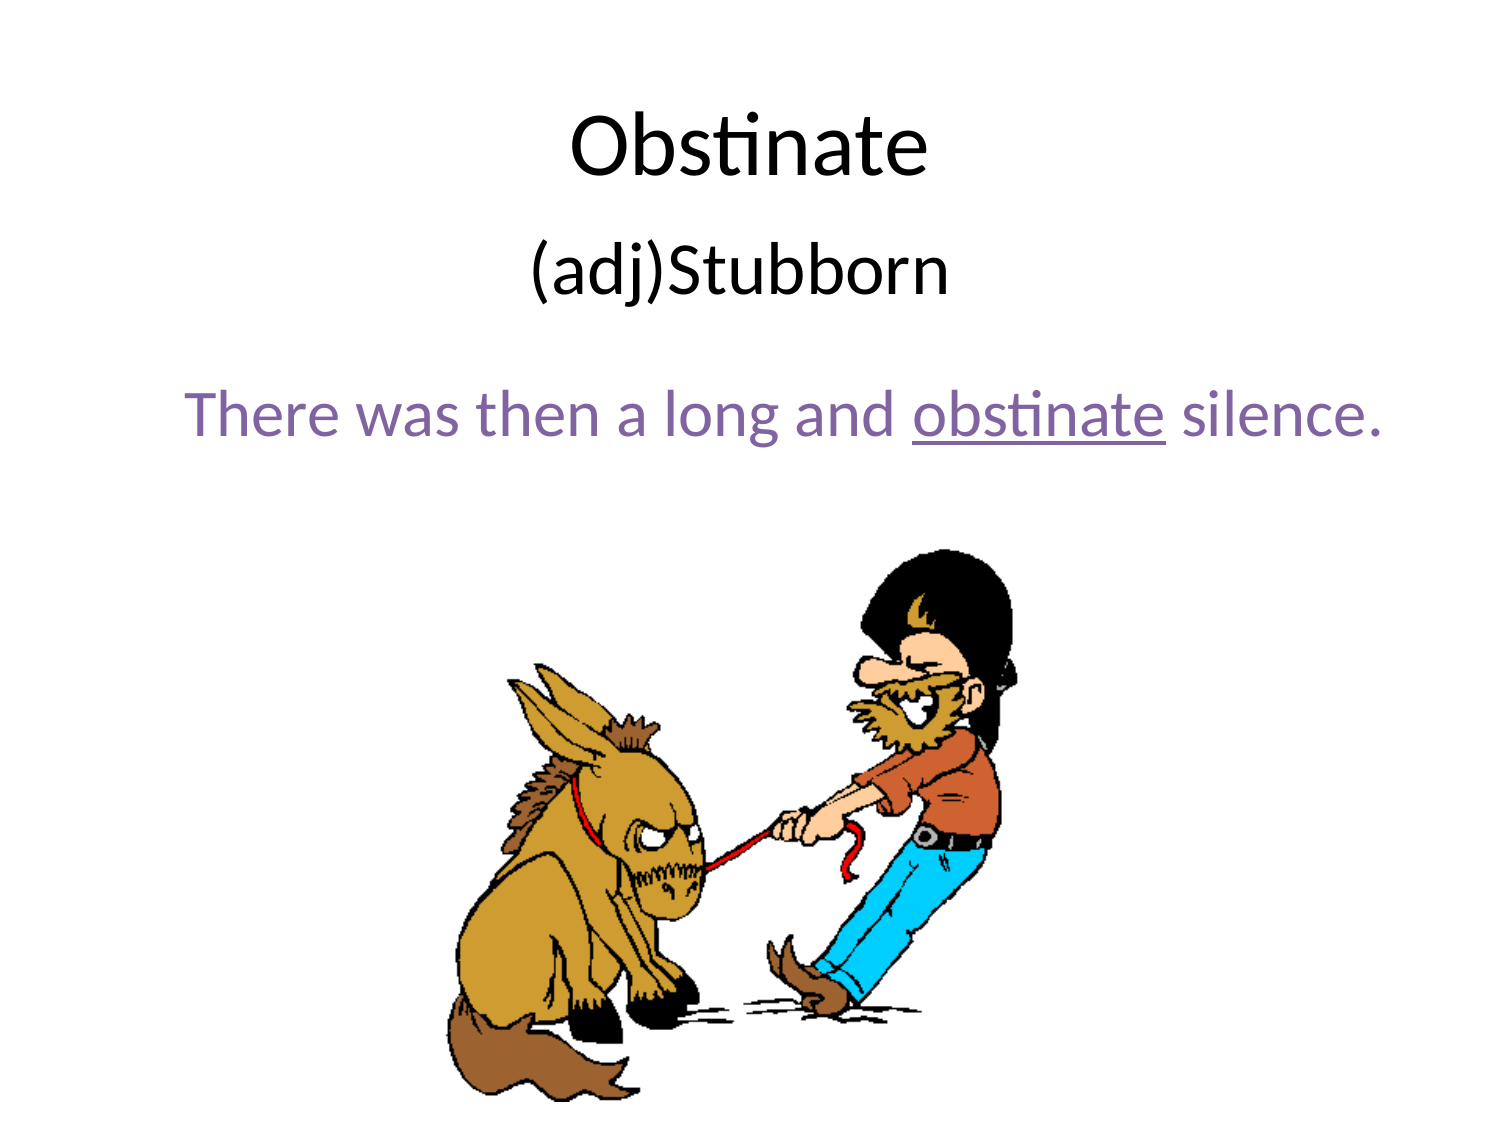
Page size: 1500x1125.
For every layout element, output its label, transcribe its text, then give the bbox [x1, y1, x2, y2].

title Obstinate [75, 45, 1425, 233]
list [437, 537, 1030, 1102]
text_box (adj)Stubborn [514, 212, 966, 318]
text_box There was then a long and obstinate silence. [169, 362, 1400, 458]
